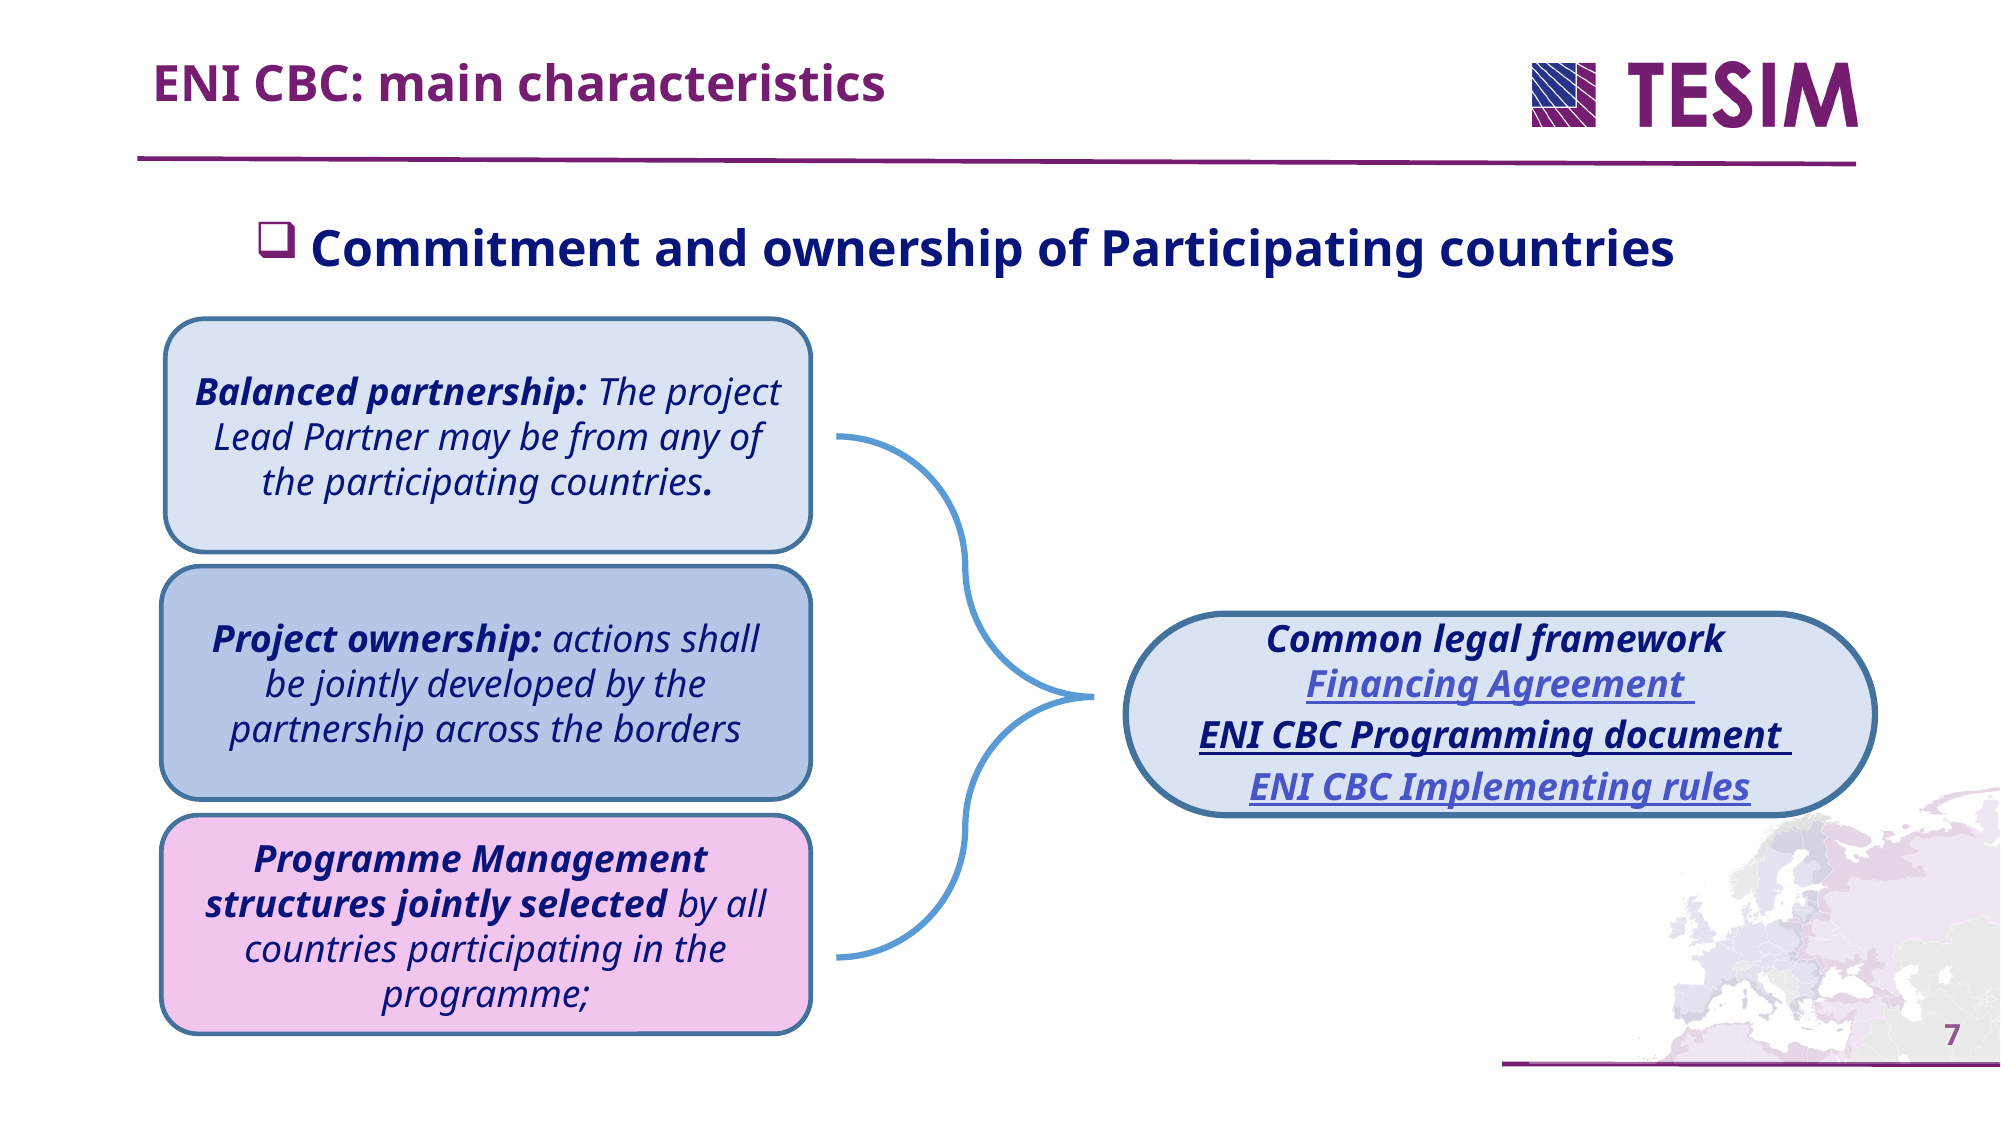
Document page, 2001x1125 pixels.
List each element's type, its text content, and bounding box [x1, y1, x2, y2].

text_box Common legal framework Financing Agreement ENI CBC Programming document ENI CBC Implementing rules [1124, 612, 1877, 817]
text_box Programme Management structures jointly selected by all countries participating in the programme; [160, 814, 812, 1035]
text_box Balanced partnership: The project Lead Partner may be from any of the participating countries. [164, 317, 812, 554]
picture [1597, 61, 1858, 128]
text_box [836, 435, 1095, 958]
list Commitment and ownership of Participating countries [137, 215, 1807, 957]
list ENI CBC: main characteristics [137, 51, 1597, 149]
text_box Project ownership: actions shall be jointly developed by the partnership across the borders [160, 565, 812, 801]
